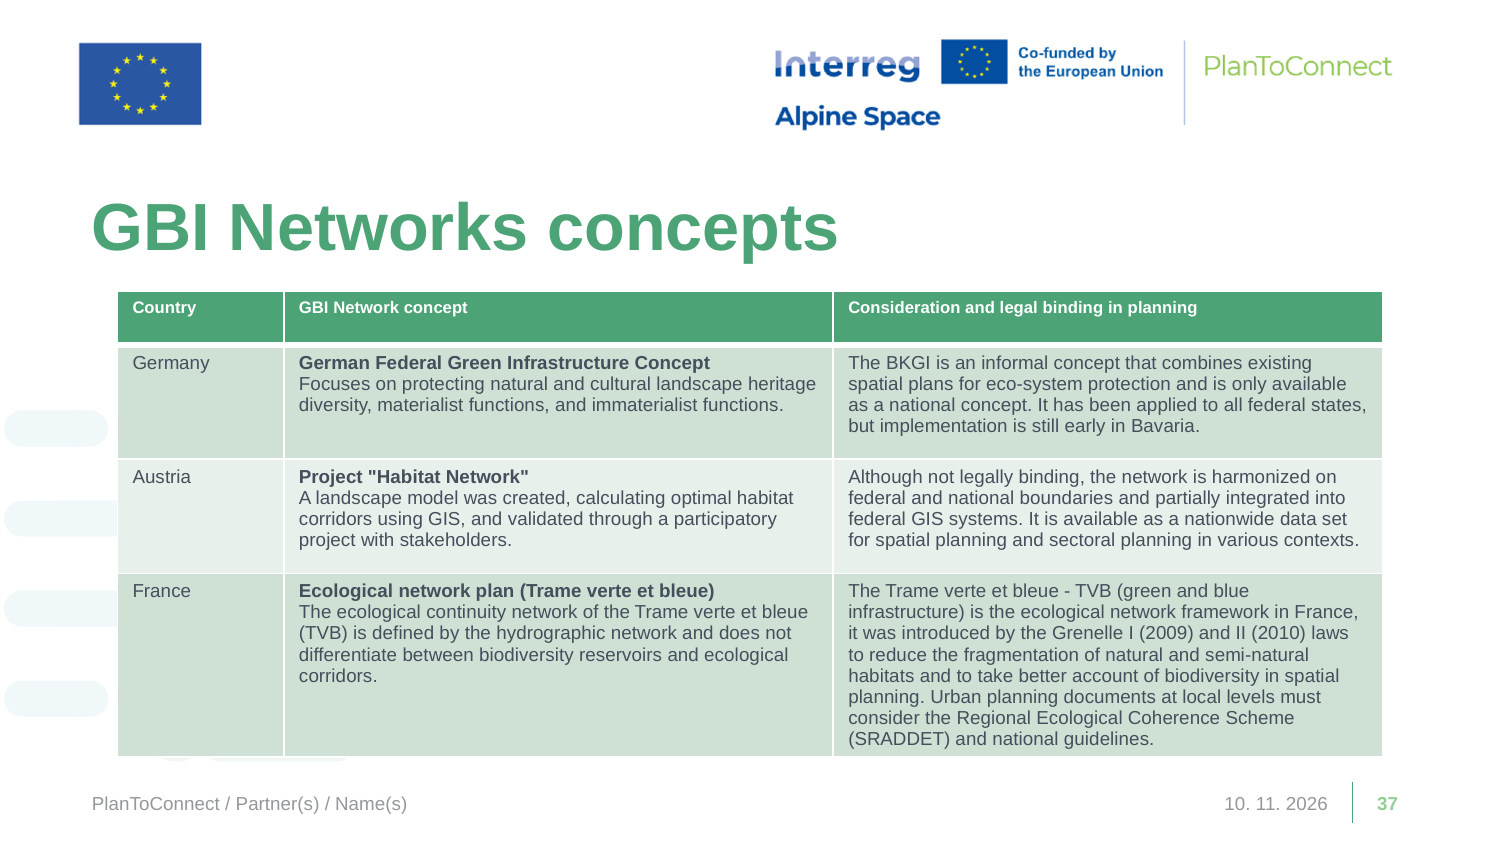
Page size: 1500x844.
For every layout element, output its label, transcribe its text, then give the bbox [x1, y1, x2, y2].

table_header Consideration and legal binding in planning [834, 292, 1382, 342]
slide_number 37 [1362, 782, 1424, 824]
table_cell The BKGI is an informal concept that combines existing spatial plans for eco-system protection and is only available as a national concept. It has been applied to all federal states, but implementation is still early in Bavaria. [834, 348, 1382, 458]
table_cell German Federal Green Infrastructure Concept Focuses on protecting natural and cultural landscape heritage diversity, materialist functions, and immaterialist functions. [285, 348, 832, 458]
table_cell The Trame verte et bleue - TVB (green and blue infrastructure) is the ecological network framework in France, it was introduced by the Grenelle I (2009) and II (2010) laws to reduce the fragmentation of natural and semi-natural habitats and to take better account of biodiversity in spatial planning. Urban planning documents at local levels must consider the Regional Ecological Coherence Scheme (SRADDET) and national guidelines. [834, 574, 1382, 756]
slide_number 19. 11. 2025 [1024, 782, 1343, 824]
picture [0, 0, 1500, 844]
table_cell France [118, 574, 283, 756]
table_cell Austria [118, 460, 283, 573]
table_cell Although not legally binding, the network is harmonized on federal and national boundaries and partially integrated into federal GIS systems. It is available as a nationwide data set for spatial planning and sectoral planning in various contexts. [834, 460, 1382, 573]
table_cell Ecological network plan (Trame verte et bleue) The ecological continuity network of the Trame verte et bleue (TVB) is defined by the hydrographic network and does not differentiate between biodiversity reservoirs and ecological corridors. [285, 574, 832, 756]
footer PlanToConnect / Partner(s) / Name(s) [76, 782, 1020, 824]
table_header Country [118, 292, 283, 342]
text_box GBI Networks concepts [76, 150, 1424, 273]
table_cell Project "Habitat Network" A landscape model was created, calculating optimal habitat corridors using GIS, and validated through a participatory project with stakeholders. [285, 460, 832, 573]
table_header GBI Network concept [285, 292, 832, 342]
table_cell Germany [118, 348, 283, 458]
